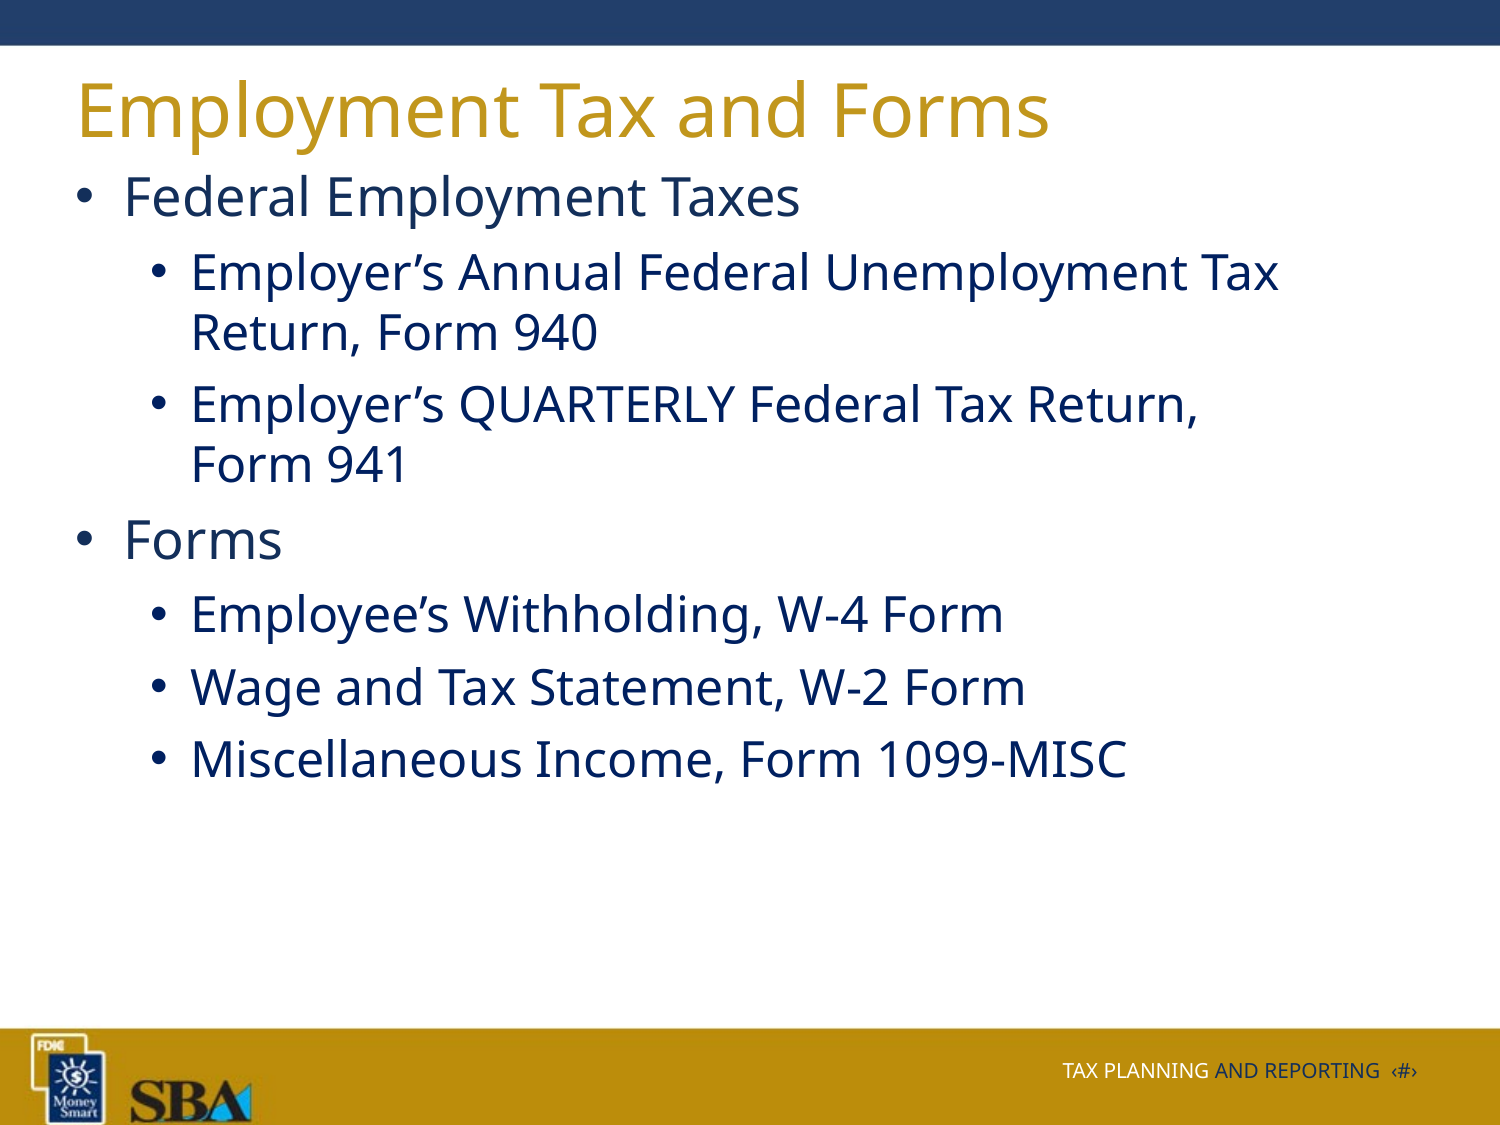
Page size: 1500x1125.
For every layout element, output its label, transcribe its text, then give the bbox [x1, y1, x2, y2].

title Employment Tax and Forms [74, 61, 1426, 161]
picture [0, 0, 1500, 1125]
list Federal Employment Taxes Employer’s Annual Federal Unemployment Tax Return, Form 940 Employer’s QUARTERLY Federal Tax Return, Form 941 Forms Employee’s Withholding, W-4 Form Wage and Tax Statement, W-2 Form Miscellaneous Income, Form 1099-MISC [74, 161, 1426, 863]
